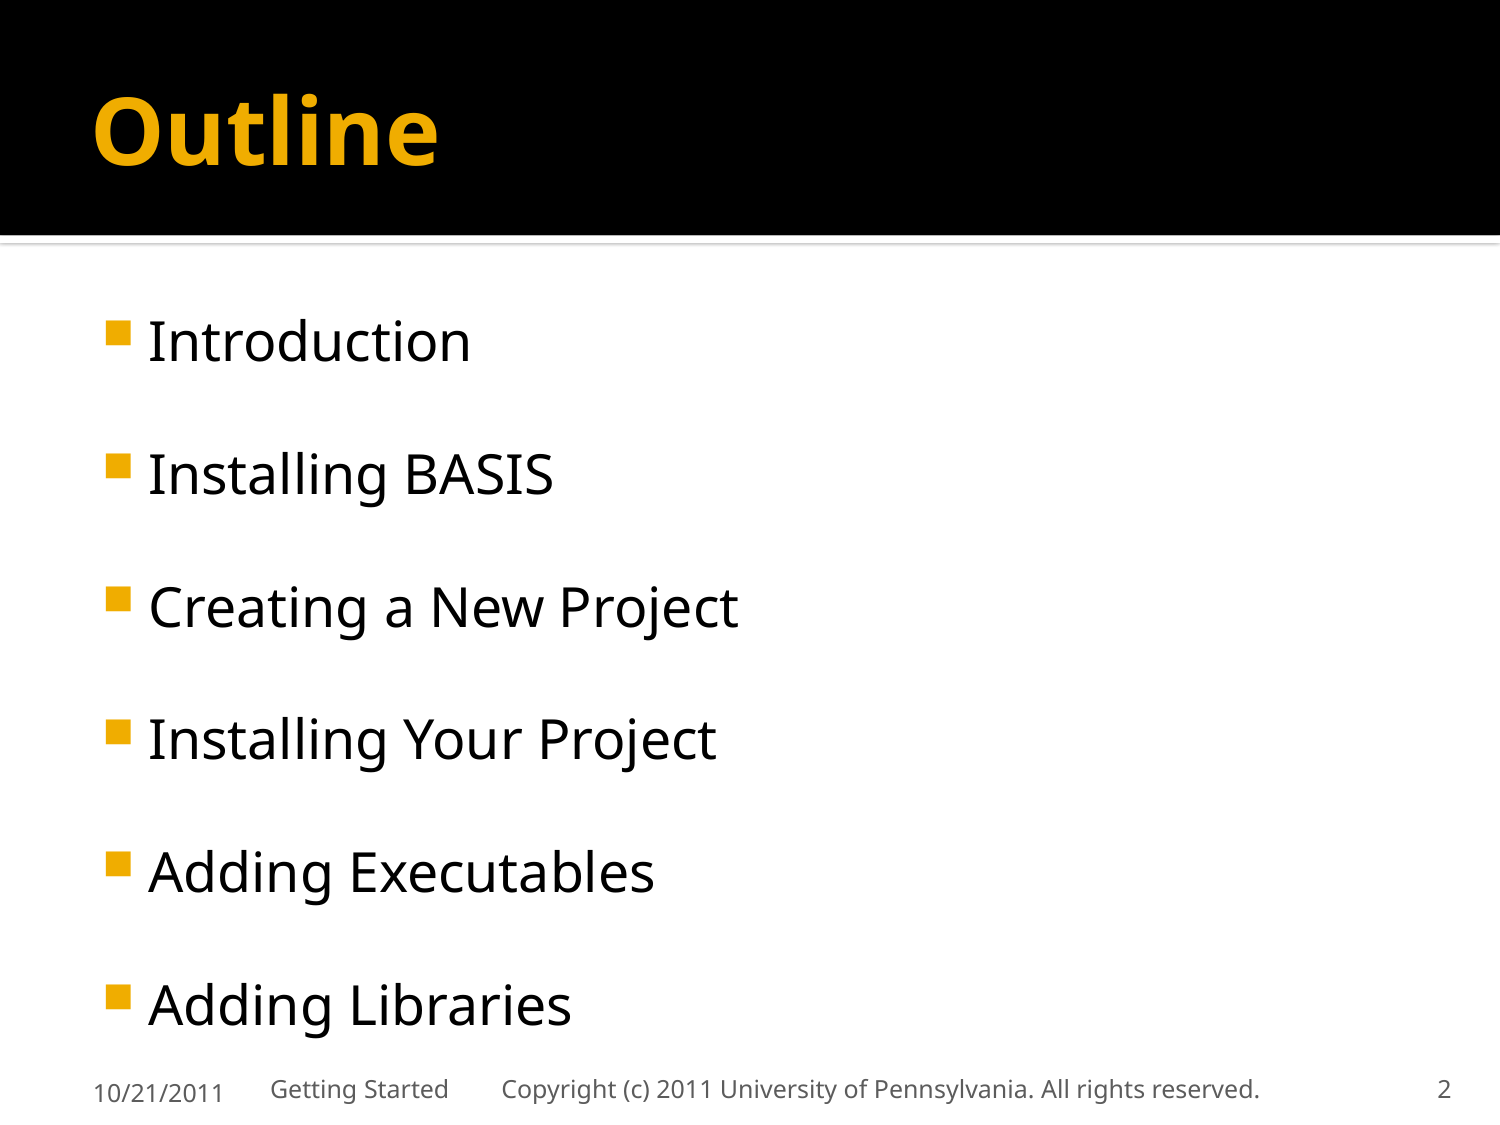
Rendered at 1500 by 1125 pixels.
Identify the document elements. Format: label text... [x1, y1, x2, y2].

slide_number 2 [1345, 1062, 1467, 1108]
footer Getting Started Copyright (c) 2011 University of Pennsylvania. All rights reserved. [262, 1062, 1337, 1108]
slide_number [75, 1062, 238, 1108]
title Outline [75, 25, 1425, 231]
list Introduction Installing BASIS Creating a New Project Installing Your Project Adding Executables Adding Libraries [75, 291, 1425, 1050]
